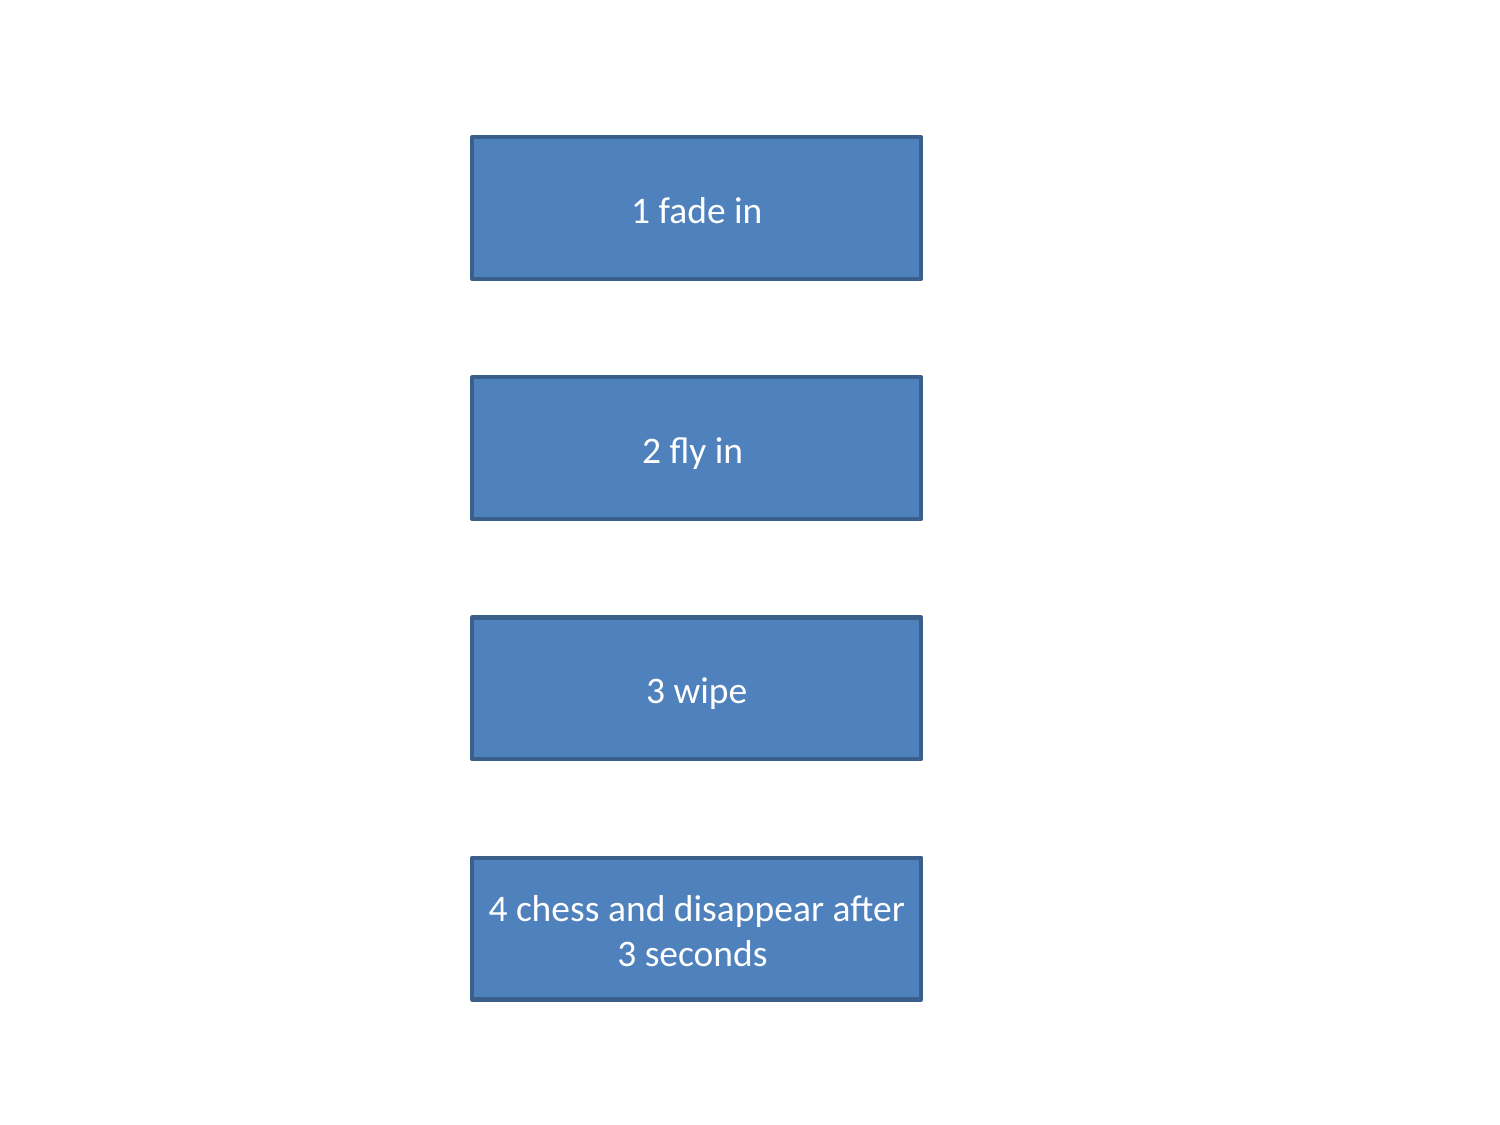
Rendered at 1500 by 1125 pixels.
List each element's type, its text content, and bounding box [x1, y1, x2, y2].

text_box 4 chess and disappear after 3 seconds [470, 856, 923, 1002]
text_box 2 fly in [470, 375, 923, 521]
text_box 3 wipe [470, 615, 923, 761]
text_box 1 fade in [470, 135, 923, 281]
